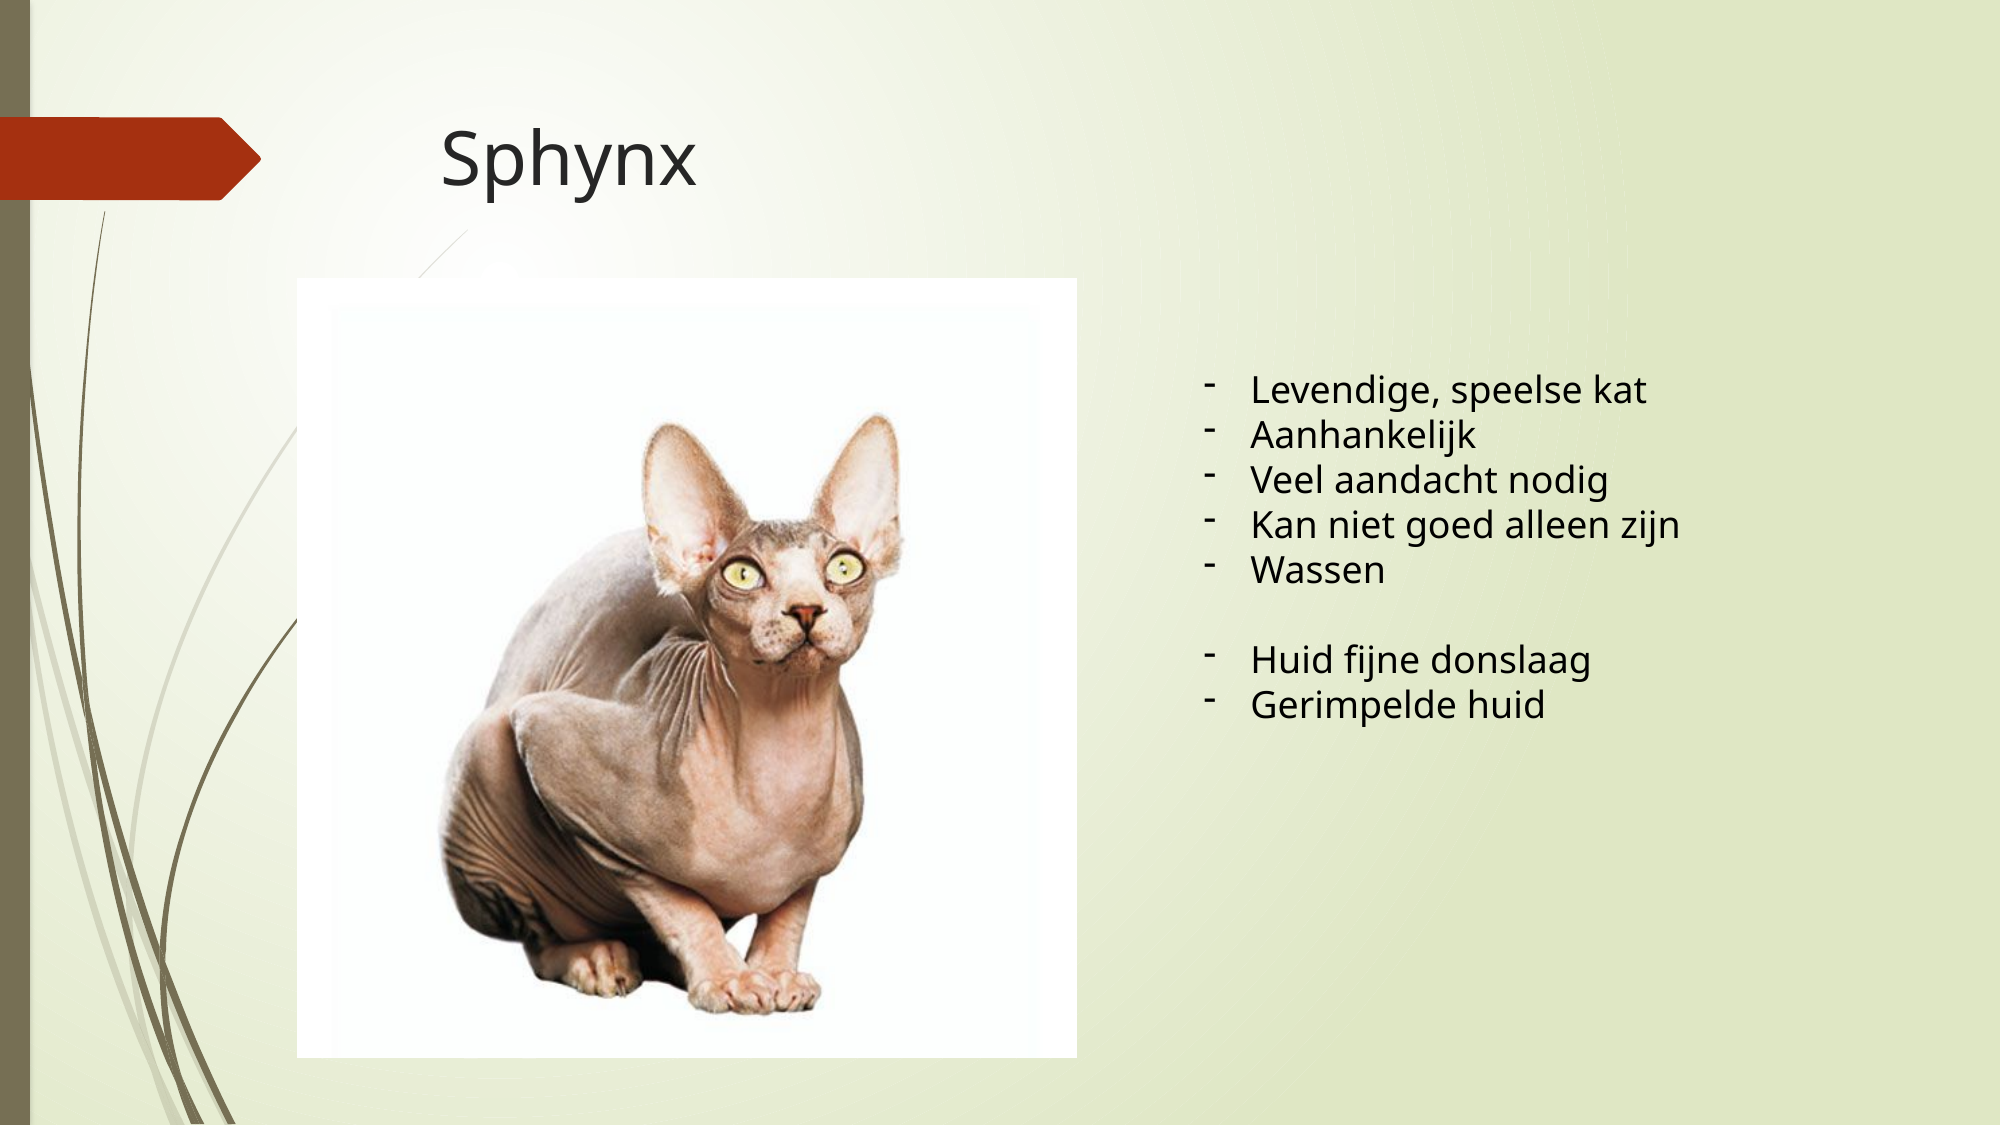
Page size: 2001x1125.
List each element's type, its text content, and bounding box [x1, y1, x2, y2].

picture [297, 278, 1078, 1058]
text_box Levendige, speelse kat Aanhankelijk Veel aandacht nodig Kan niet goed alleen zijn Wassen Huid fijne donslaag Gerimpelde huid [1188, 358, 1818, 733]
title Sphynx [425, 102, 1888, 313]
